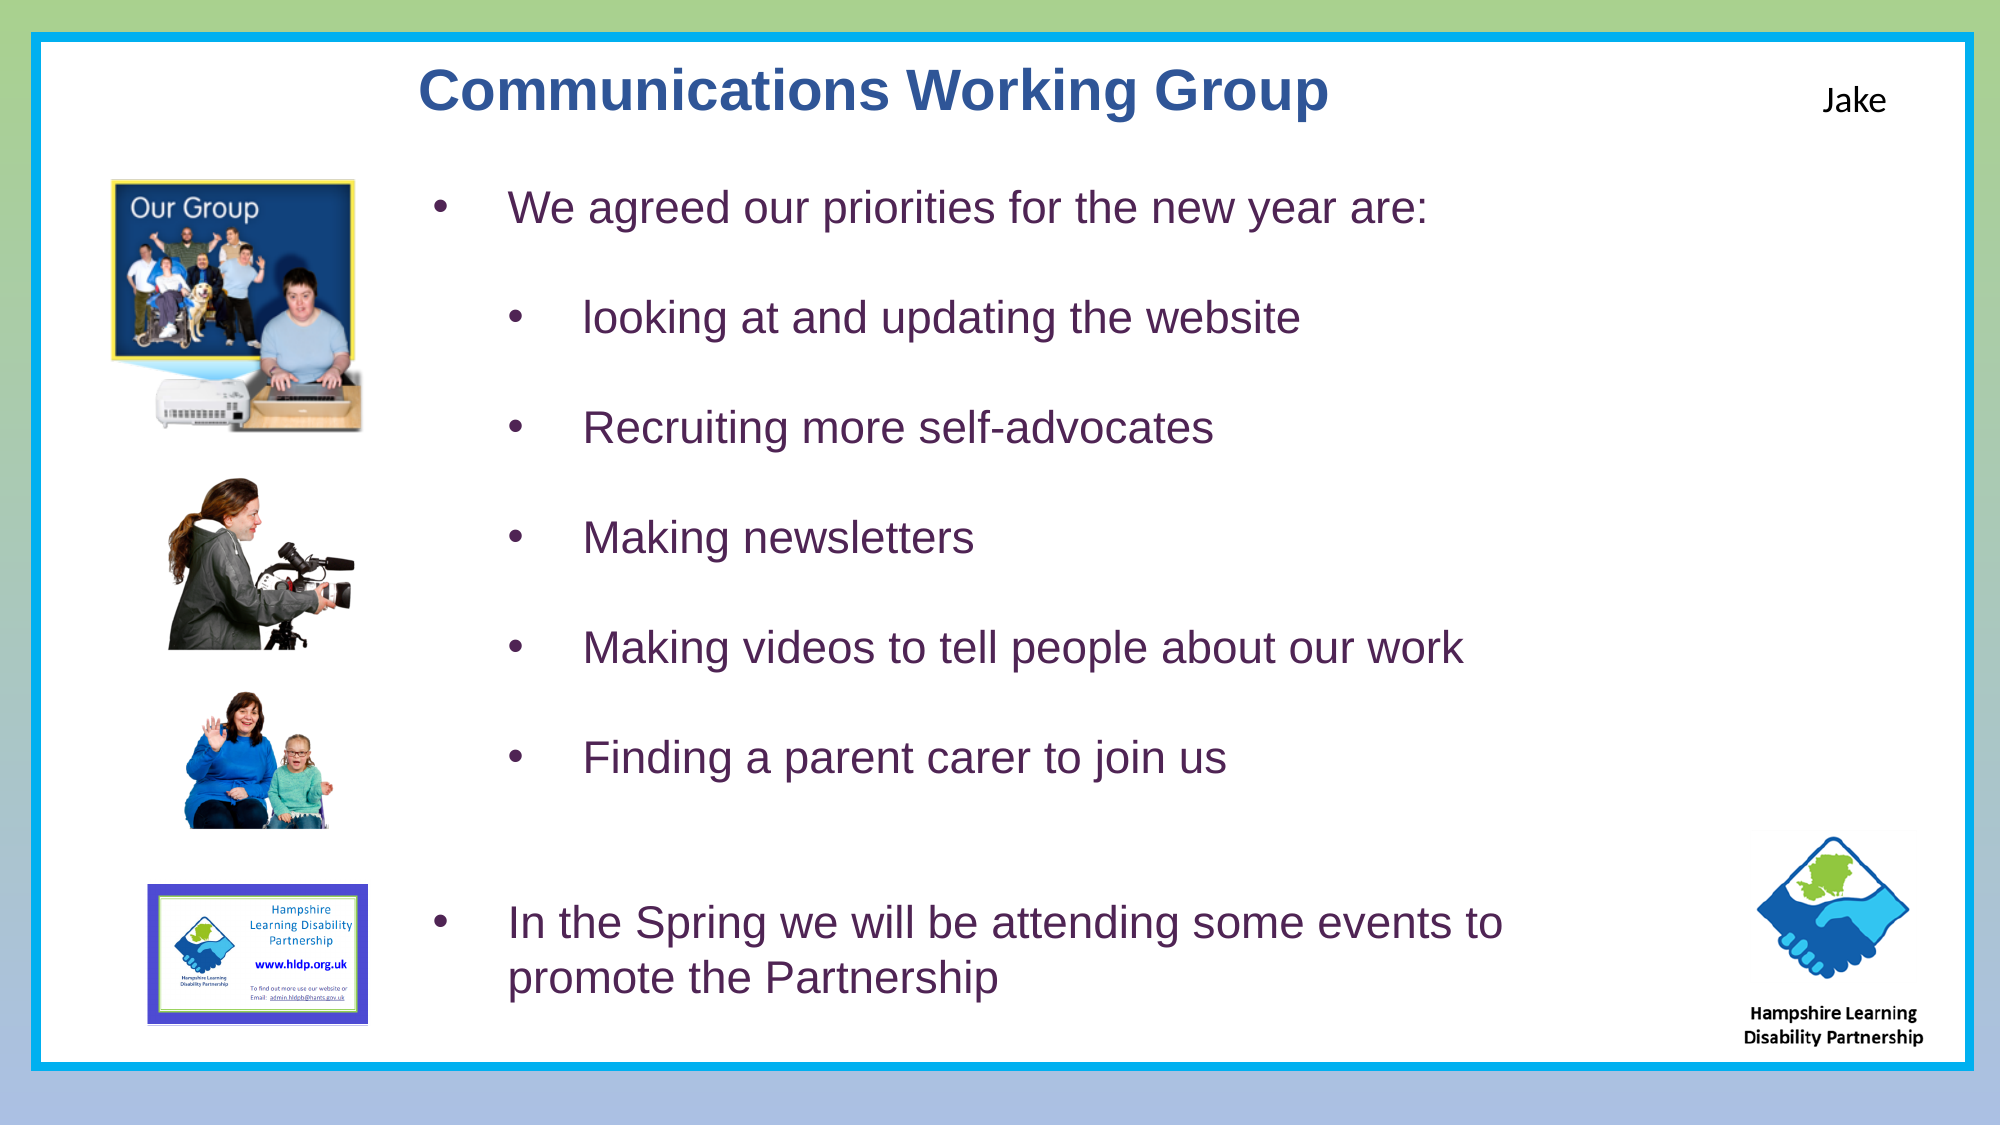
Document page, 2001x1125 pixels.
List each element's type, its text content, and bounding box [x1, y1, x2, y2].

text_box [35, 36, 1970, 1068]
picture [161, 465, 355, 660]
picture [108, 177, 366, 435]
picture [179, 682, 336, 839]
text_box Jake [1650, 67, 1911, 128]
picture [145, 879, 371, 1026]
picture [1703, 830, 1964, 1061]
text_box Communications Working Group [354, 44, 1867, 130]
text_box We agreed our priorities for the new year are: looking at and updating the website Recruiting more self-advocates Making newsletters Making videos to tell people about our work Finding a parent carer to join us In the Spring we will be attending some events to promote the Partnership [417, 170, 1731, 1010]
